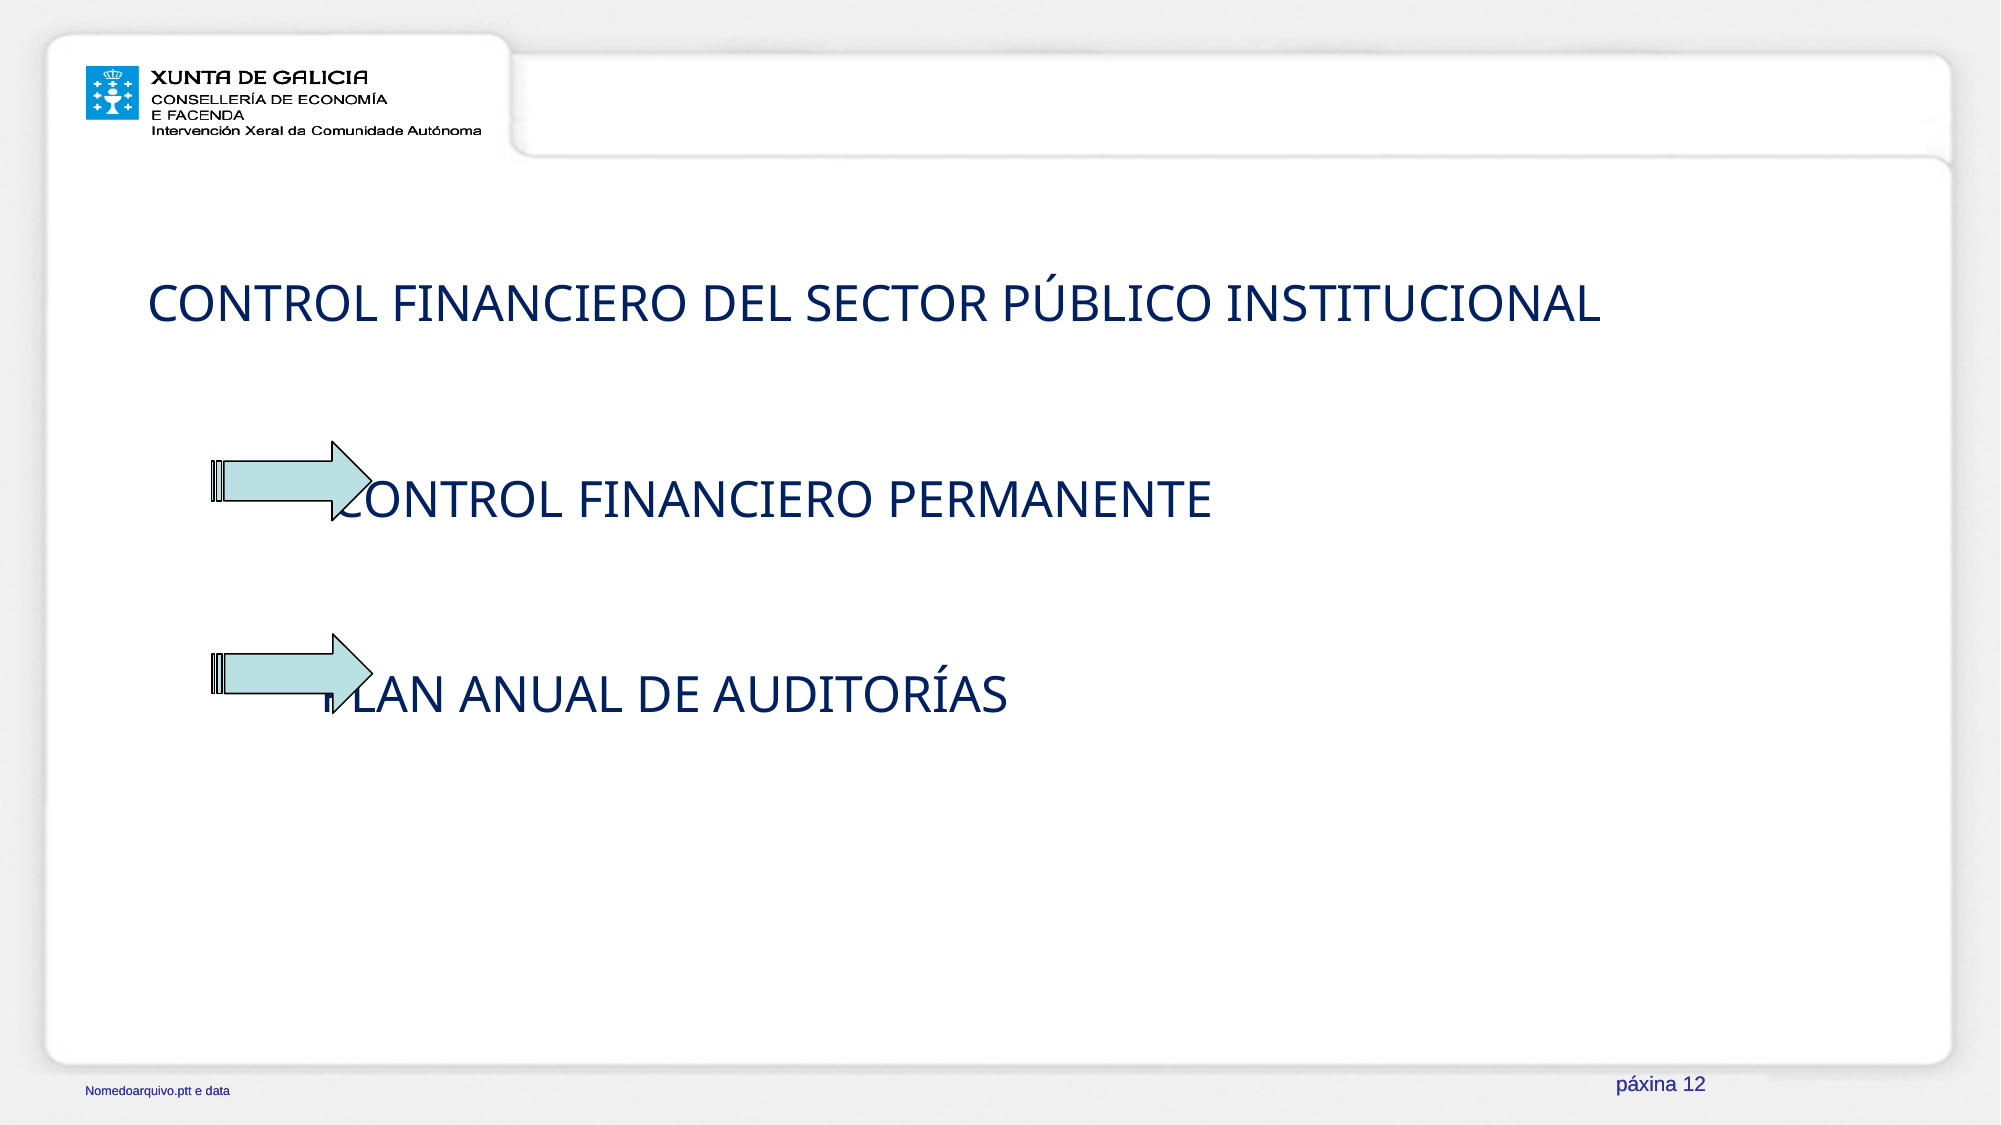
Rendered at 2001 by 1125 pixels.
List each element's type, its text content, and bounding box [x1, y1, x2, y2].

text_box páxina 12 [1370, 1063, 1721, 1125]
text_box [223, 441, 372, 521]
list CONTROL FINANCIERO DEL SECTOR PÚBLICO INSTITUCIONAL CONTROL FINANCIERO PERMANENTE PLAN ANUAL DE AUDITORÍAS [86, 196, 1900, 1035]
text_box [224, 633, 373, 714]
picture [0, 0, 2001, 1125]
text_box [216, 461, 222, 501]
text_box [217, 653, 223, 694]
